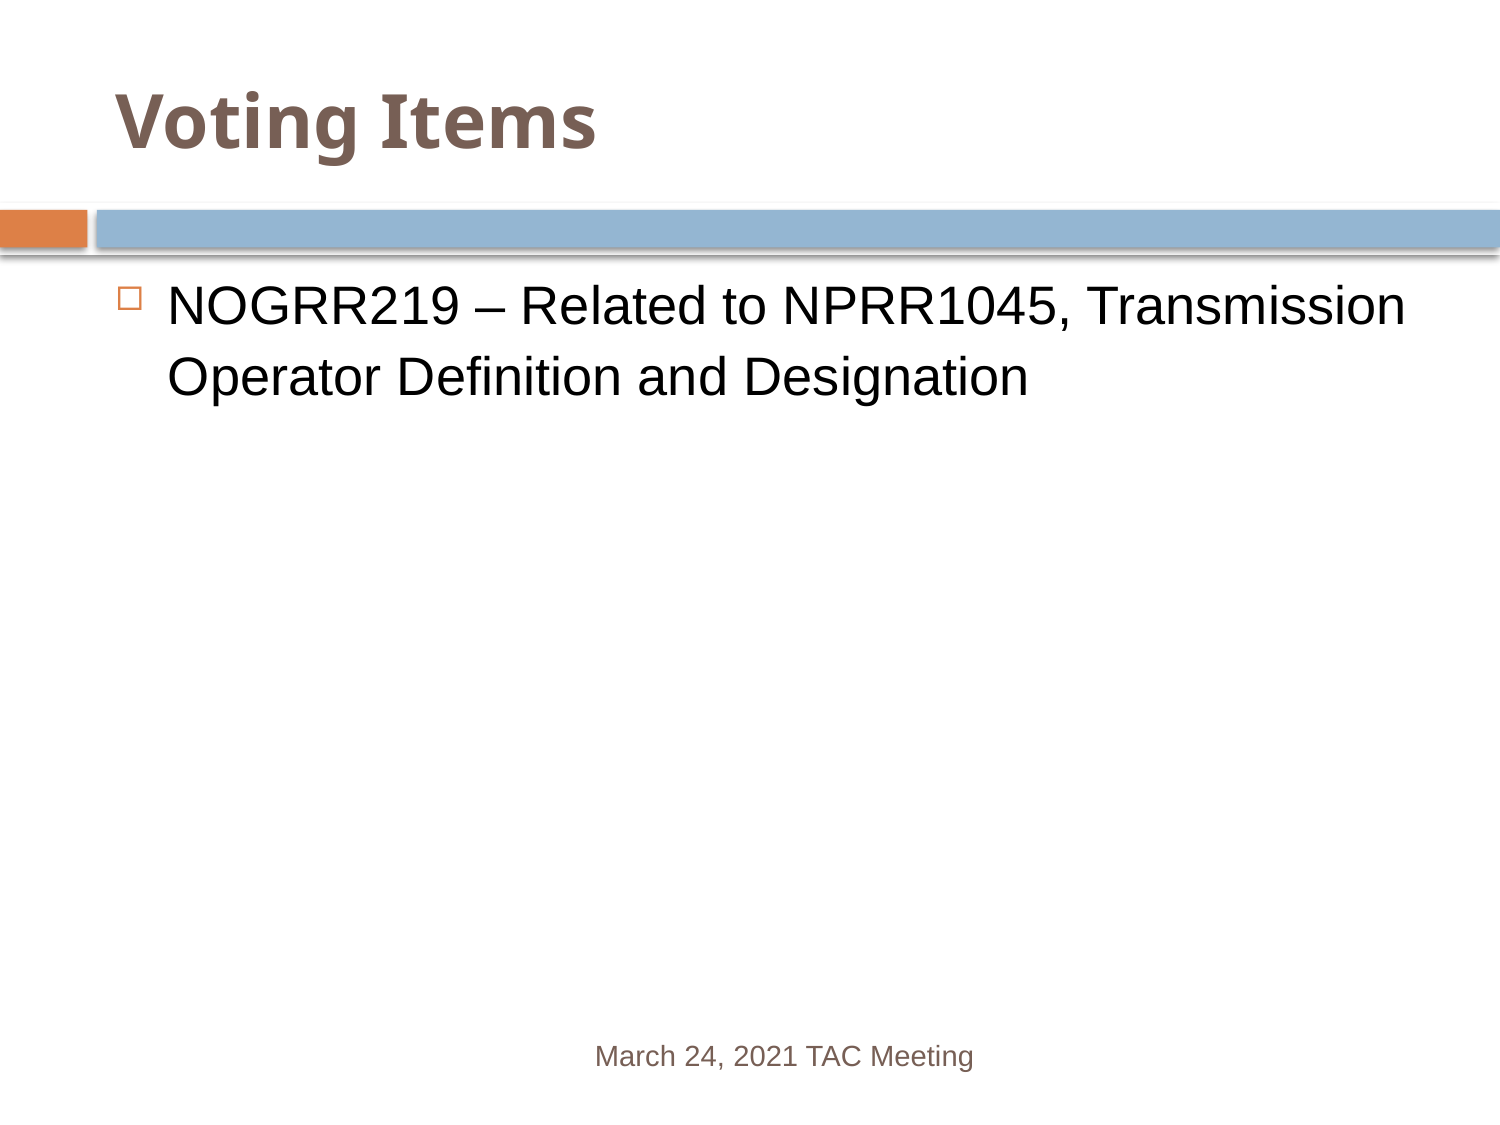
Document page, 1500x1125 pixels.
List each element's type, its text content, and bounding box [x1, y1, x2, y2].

title Voting Items [100, 37, 1439, 201]
list NOGRR219 – Related to NPRR1045, Transmission Operator Definition and Designation [100, 262, 1439, 1001]
footer March 24, 2021 TAC Meeting [99, 1025, 990, 1085]
